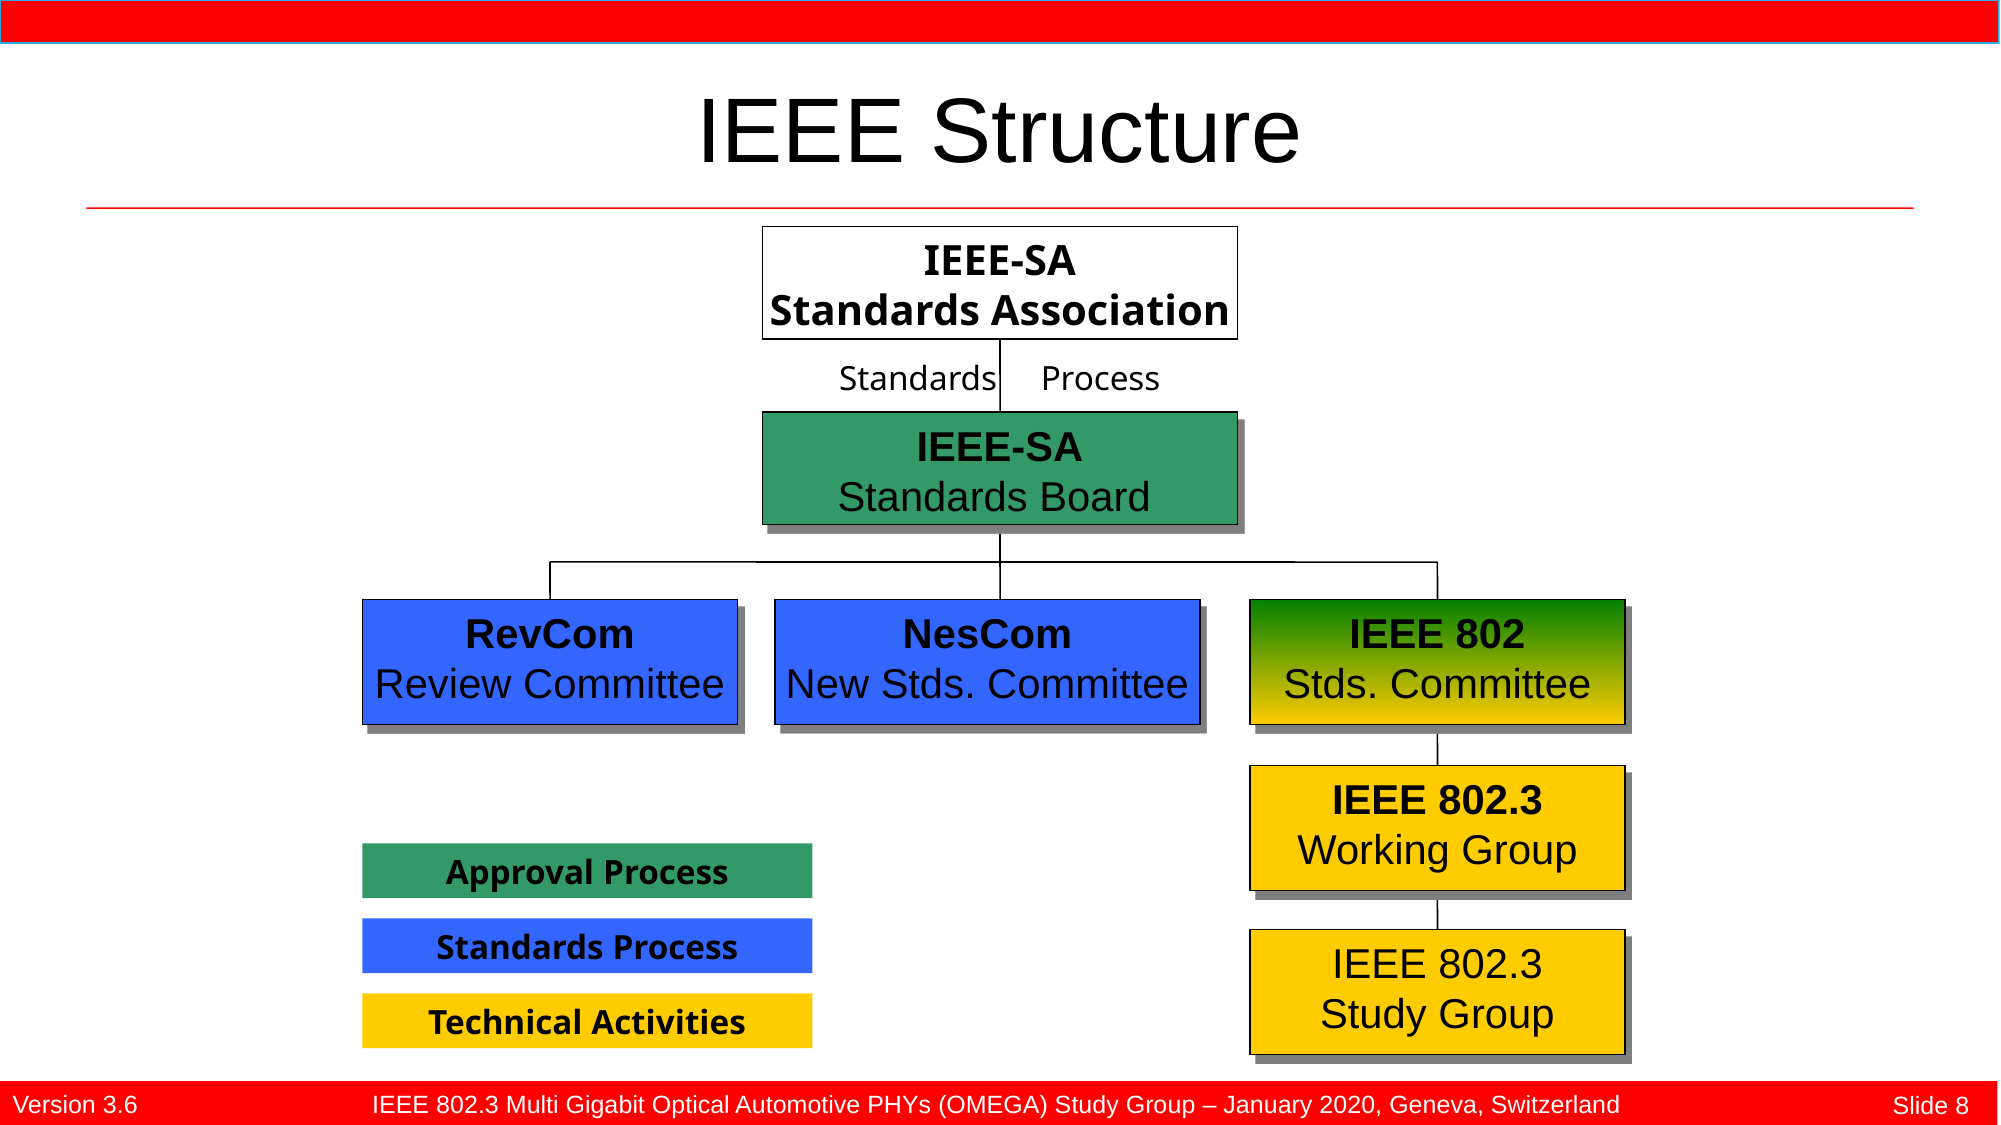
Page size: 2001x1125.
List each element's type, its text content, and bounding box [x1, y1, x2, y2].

text_box Standards Process [362, 918, 813, 974]
text_box NesCom New Stds. Committee [774, 599, 1200, 725]
text_box Standards Process [762, 349, 1238, 405]
text_box RevCom Review Committee [362, 599, 738, 725]
text_box IEEE 802.3 Working Group [1249, 765, 1625, 891]
text_box IEEE-SA Standards Board [762, 411, 1238, 525]
text_box IEEE-SA Standards Association [762, 226, 1238, 339]
text_box IEEE 802.3 Study Group [1249, 929, 1625, 1055]
title IEEE Structure [99, 66, 1901, 197]
text_box Technical Activities [362, 993, 813, 1049]
text_box Approval Process [362, 843, 813, 899]
text_box IEEE 802 Stds. Committee [1249, 599, 1625, 725]
